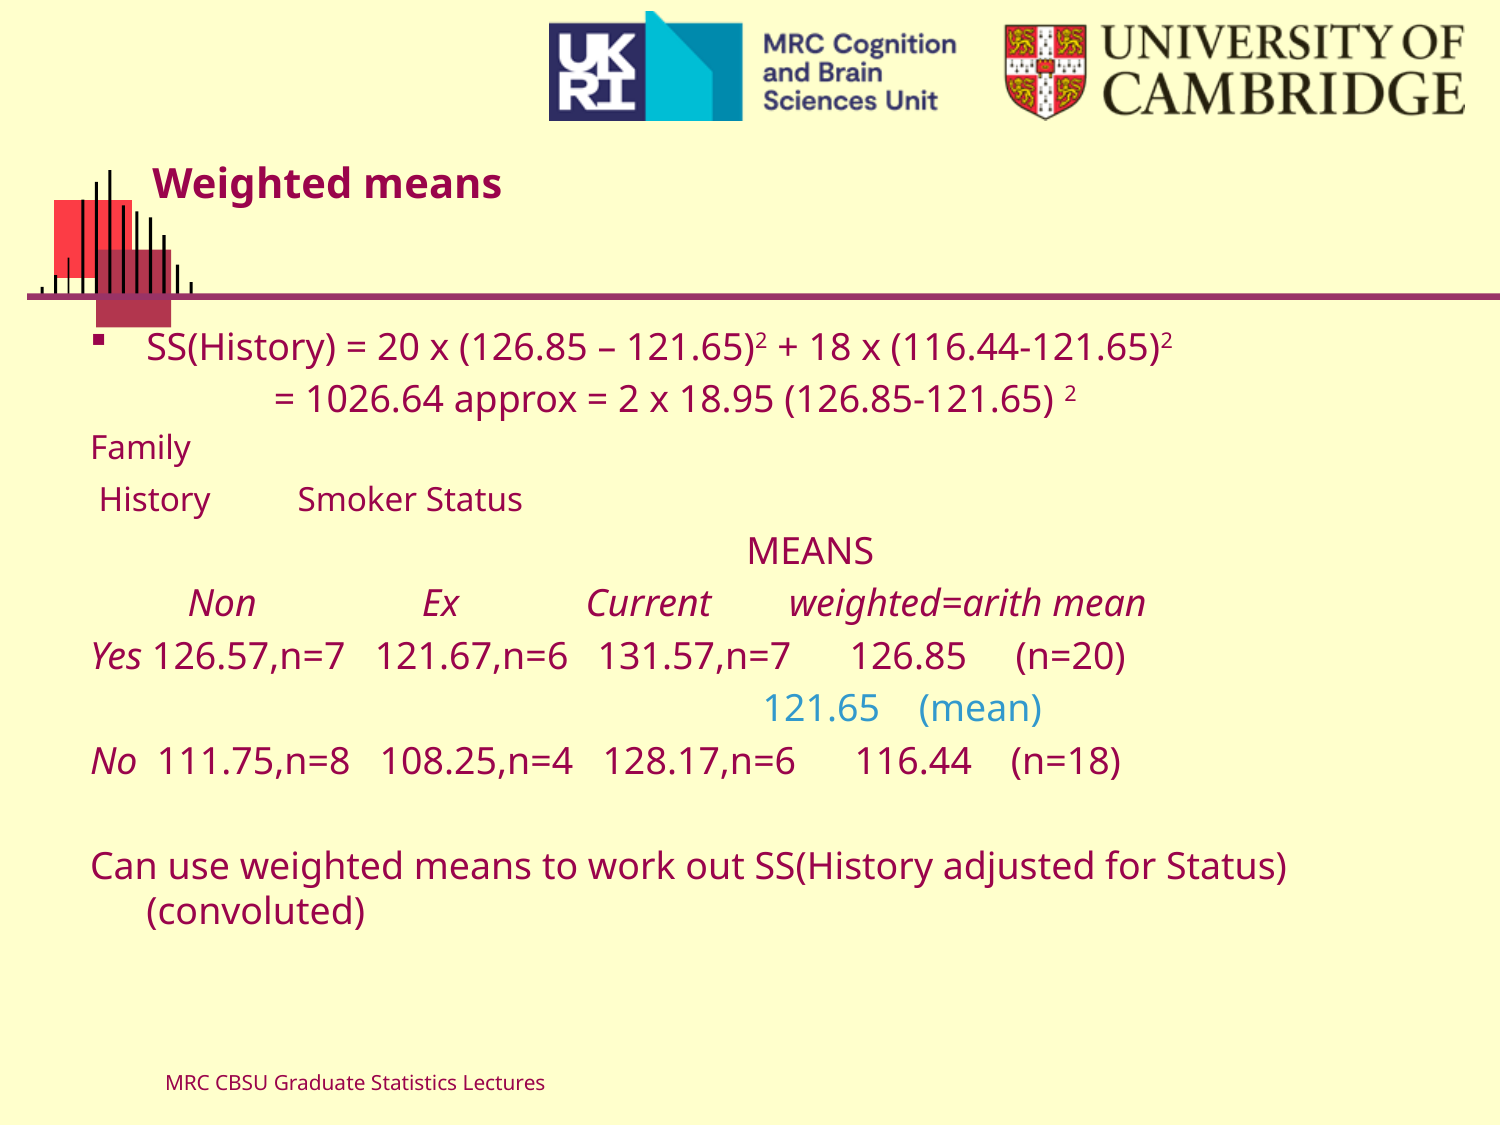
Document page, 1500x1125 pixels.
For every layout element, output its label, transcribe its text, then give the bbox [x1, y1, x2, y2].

list SS(History) = 20 x (126.85 – 121.65)2 + 18 x (116.44-121.65)2 = 1026.64 approx = 2 x 18.95 (126.85-121.65) 2 Family History Smoker Status MEANS Non Ex Current weighted=arith mean Yes 126.57,n=7 121.67,n=6 131.57,n=7 126.85 (n=20) 121.65 (mean) No 111.75,n=8 108.25,n=4 128.17,n=6 116.44 (n=18) Can use weighted means to work out SS(History adjusted for Status) (convoluted) [75, 262, 1425, 1038]
picture [549, 11, 1465, 121]
title Weighted means [137, 137, 988, 233]
footer MRC CBSU Graduate Statistics Lectures [149, 1062, 988, 1101]
